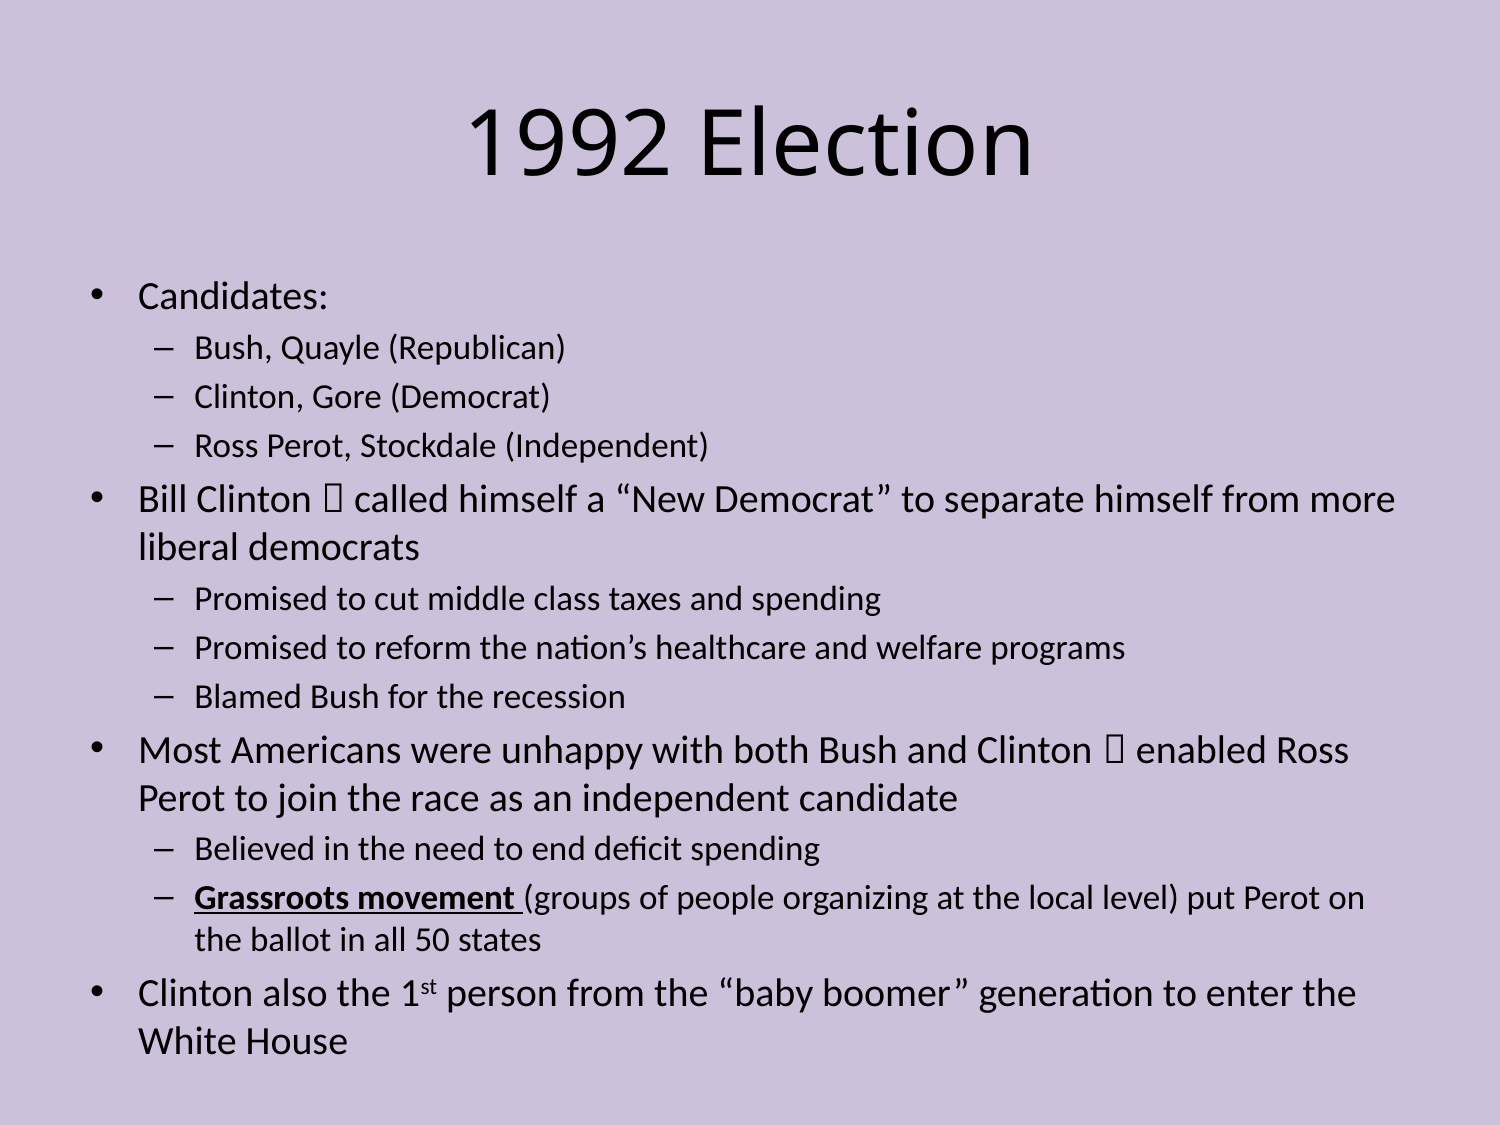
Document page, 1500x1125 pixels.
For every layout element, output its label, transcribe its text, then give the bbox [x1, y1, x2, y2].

list Candidates: Bush, Quayle (Republican) Clinton, Gore (Democrat) Ross Perot, Stockdale (Independent) Bill Clinton  called himself a “New Democrat” to separate himself from more liberal democrats Promised to cut middle class taxes and spending Promised to reform the nation’s healthcare and welfare programs Blamed Bush for the recession Most Americans were unhappy with both Bush and Clinton  enabled Ross Perot to join the race as an independent candidate Believed in the need to end deficit spending Grassroots movement (groups of people organizing at the local level) put Perot on the ballot in all 50 states Clinton also the 1st person from the “baby boomer” generation to enter the White House [75, 262, 1425, 1075]
title 1992 Election [75, 45, 1425, 233]
